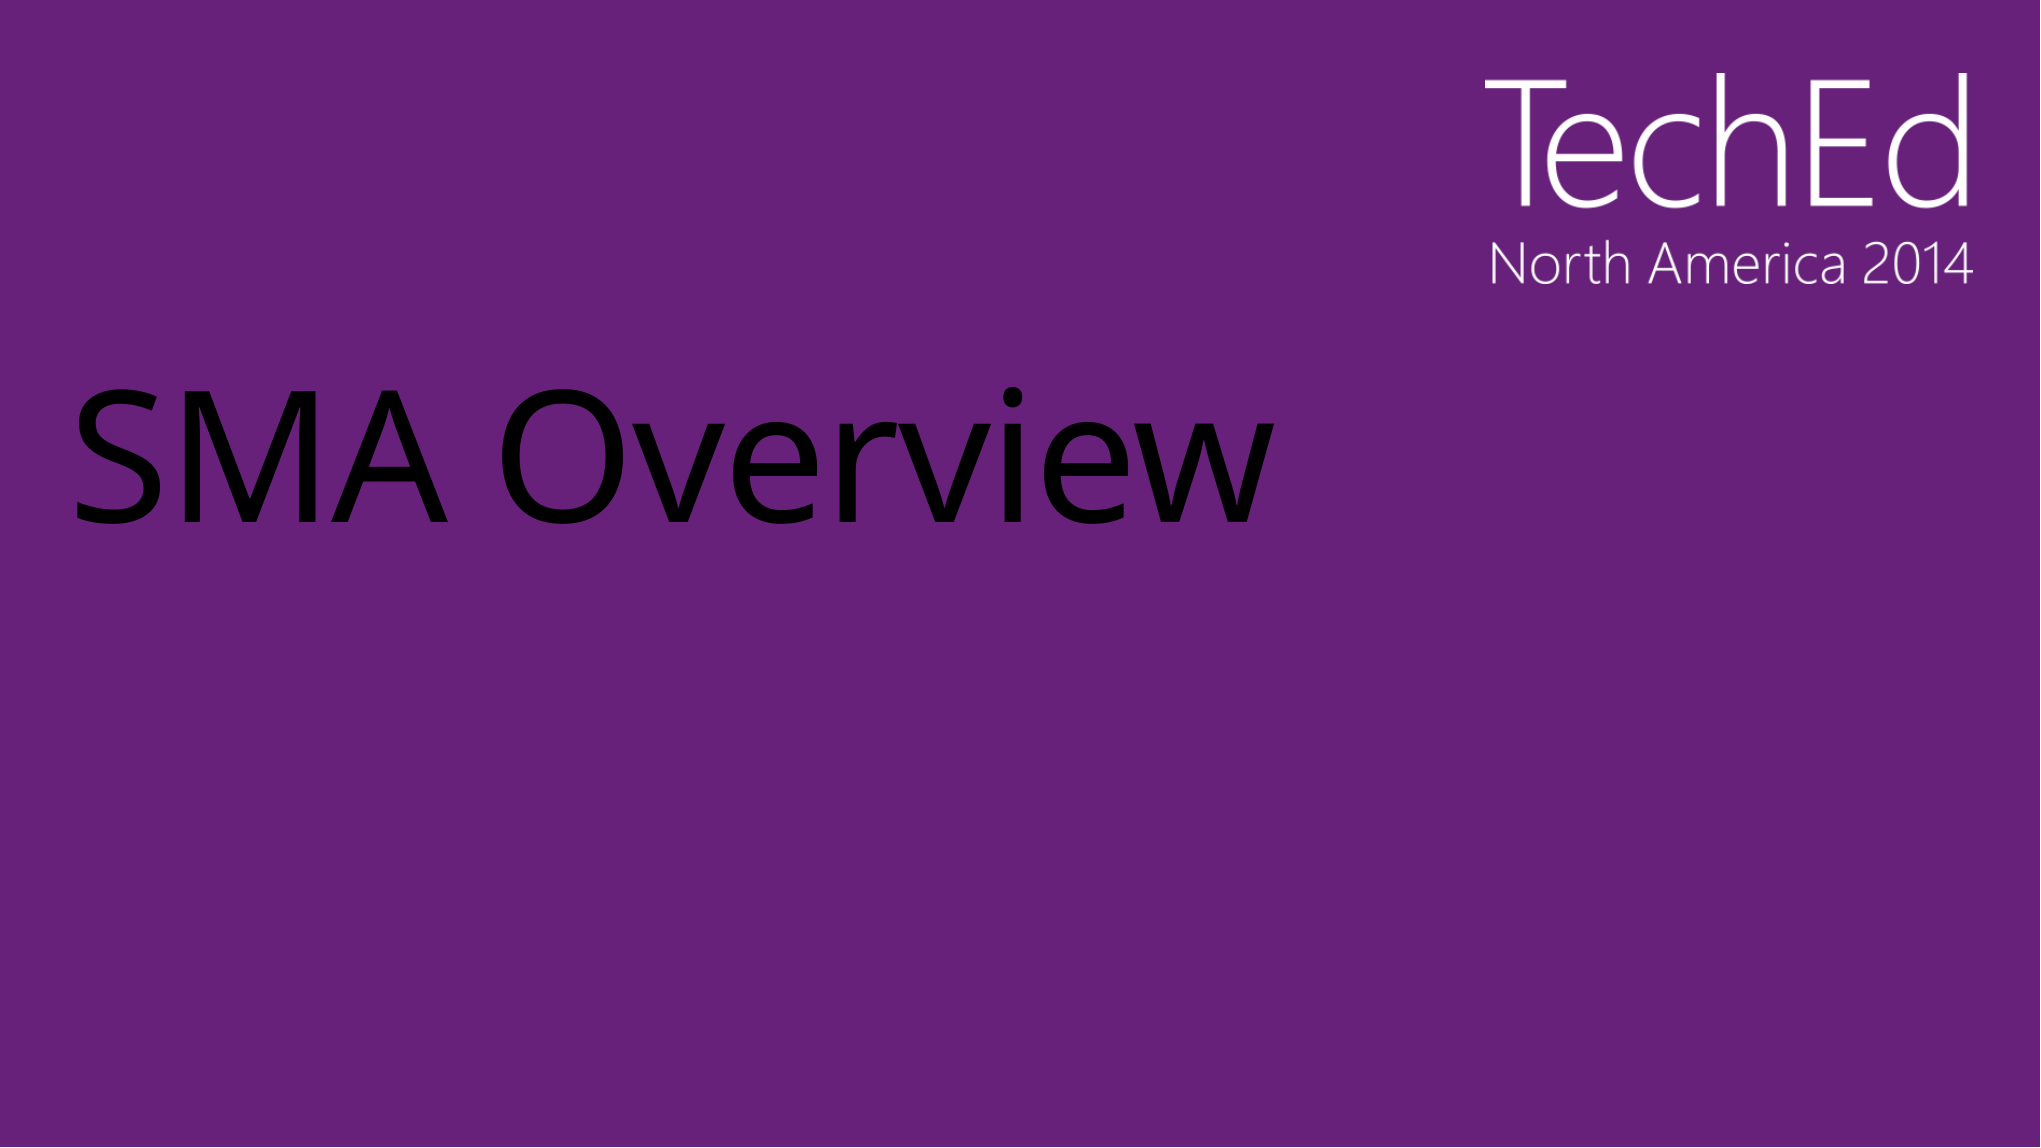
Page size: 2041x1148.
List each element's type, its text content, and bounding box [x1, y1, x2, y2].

title SMA Overview [45, 348, 1996, 650]
text_box [85, 100, 1942, 289]
picture [1485, 73, 1973, 284]
